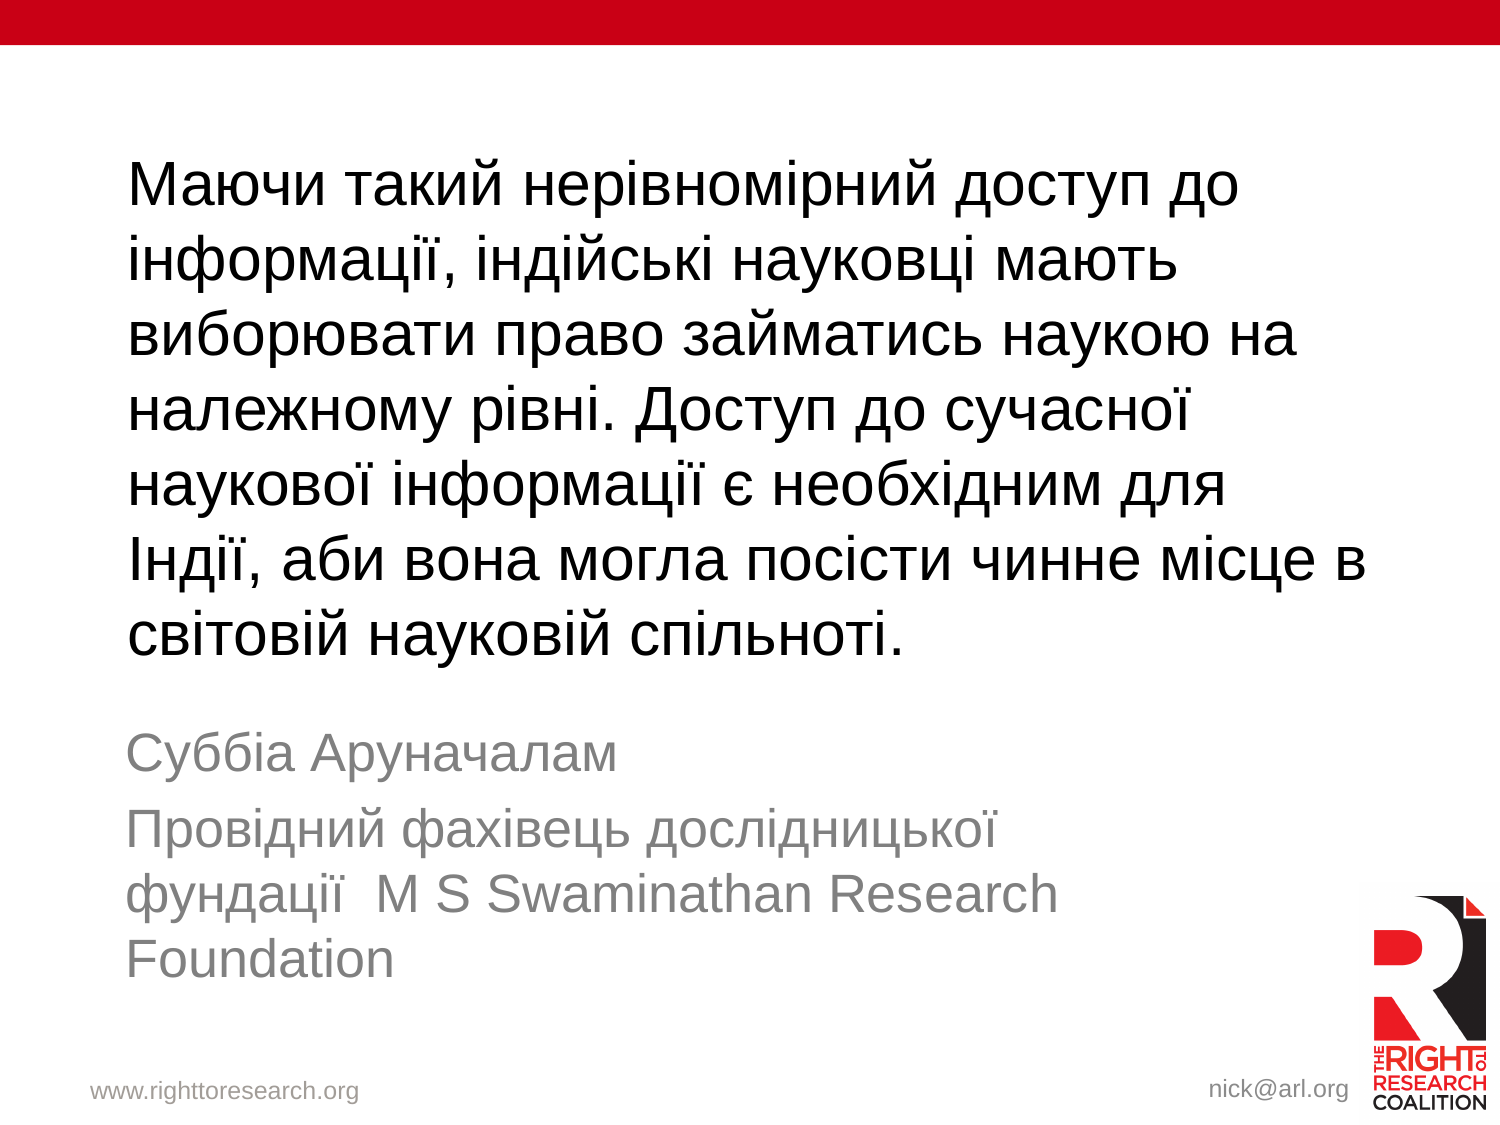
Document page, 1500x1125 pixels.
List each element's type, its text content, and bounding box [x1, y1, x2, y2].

picture [1359, 882, 1500, 1125]
footer www.righttoresearch.org [75, 1051, 550, 1112]
title Маючи такий нерівномірний доступ до інформації, індійські науковці мають виборювати право займатись наукою на належному рівні. Доступ до сучасної наукової інформації є необхідним для Індії, аби вона могла посісти чинне місце в світовій науковій спільноті. [112, 284, 1388, 526]
subtitle Суббіа Аруначалам Провідний фахівець дослідницької фундації M S Swaminathan Research Foundation [110, 710, 1161, 998]
